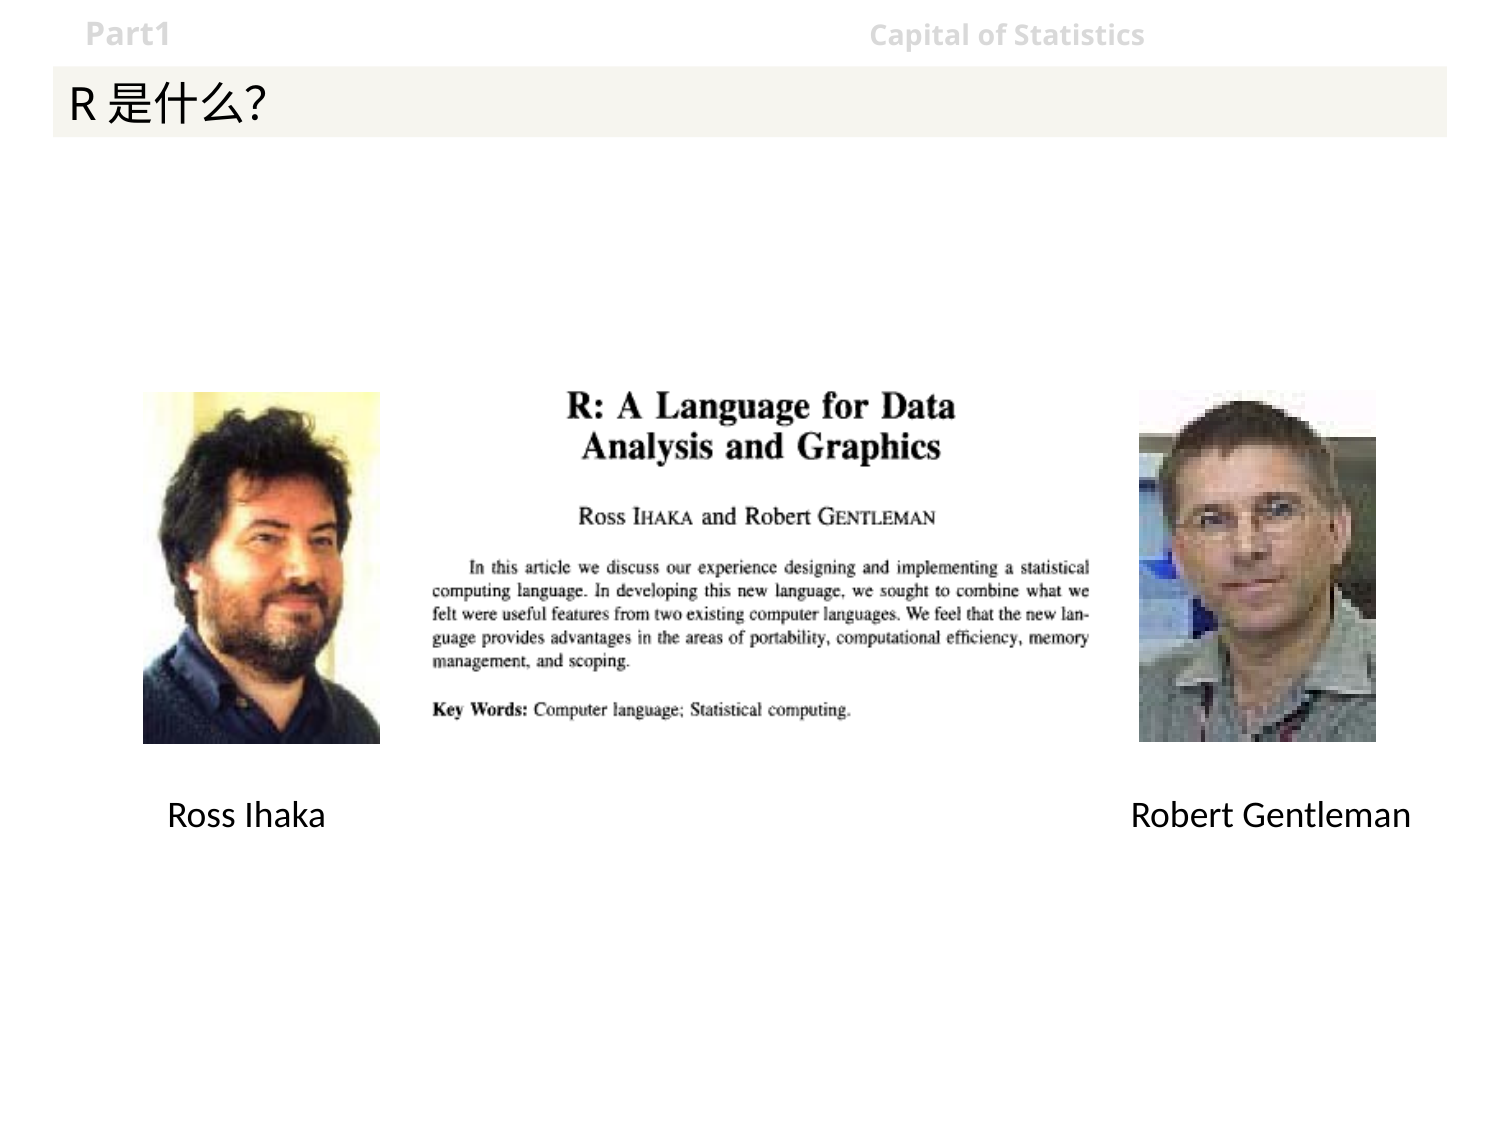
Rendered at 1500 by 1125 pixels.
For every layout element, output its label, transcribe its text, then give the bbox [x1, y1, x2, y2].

title R是什么？ [53, 66, 1447, 138]
picture [407, 337, 1117, 748]
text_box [135, 392, 384, 844]
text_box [1115, 390, 1436, 844]
